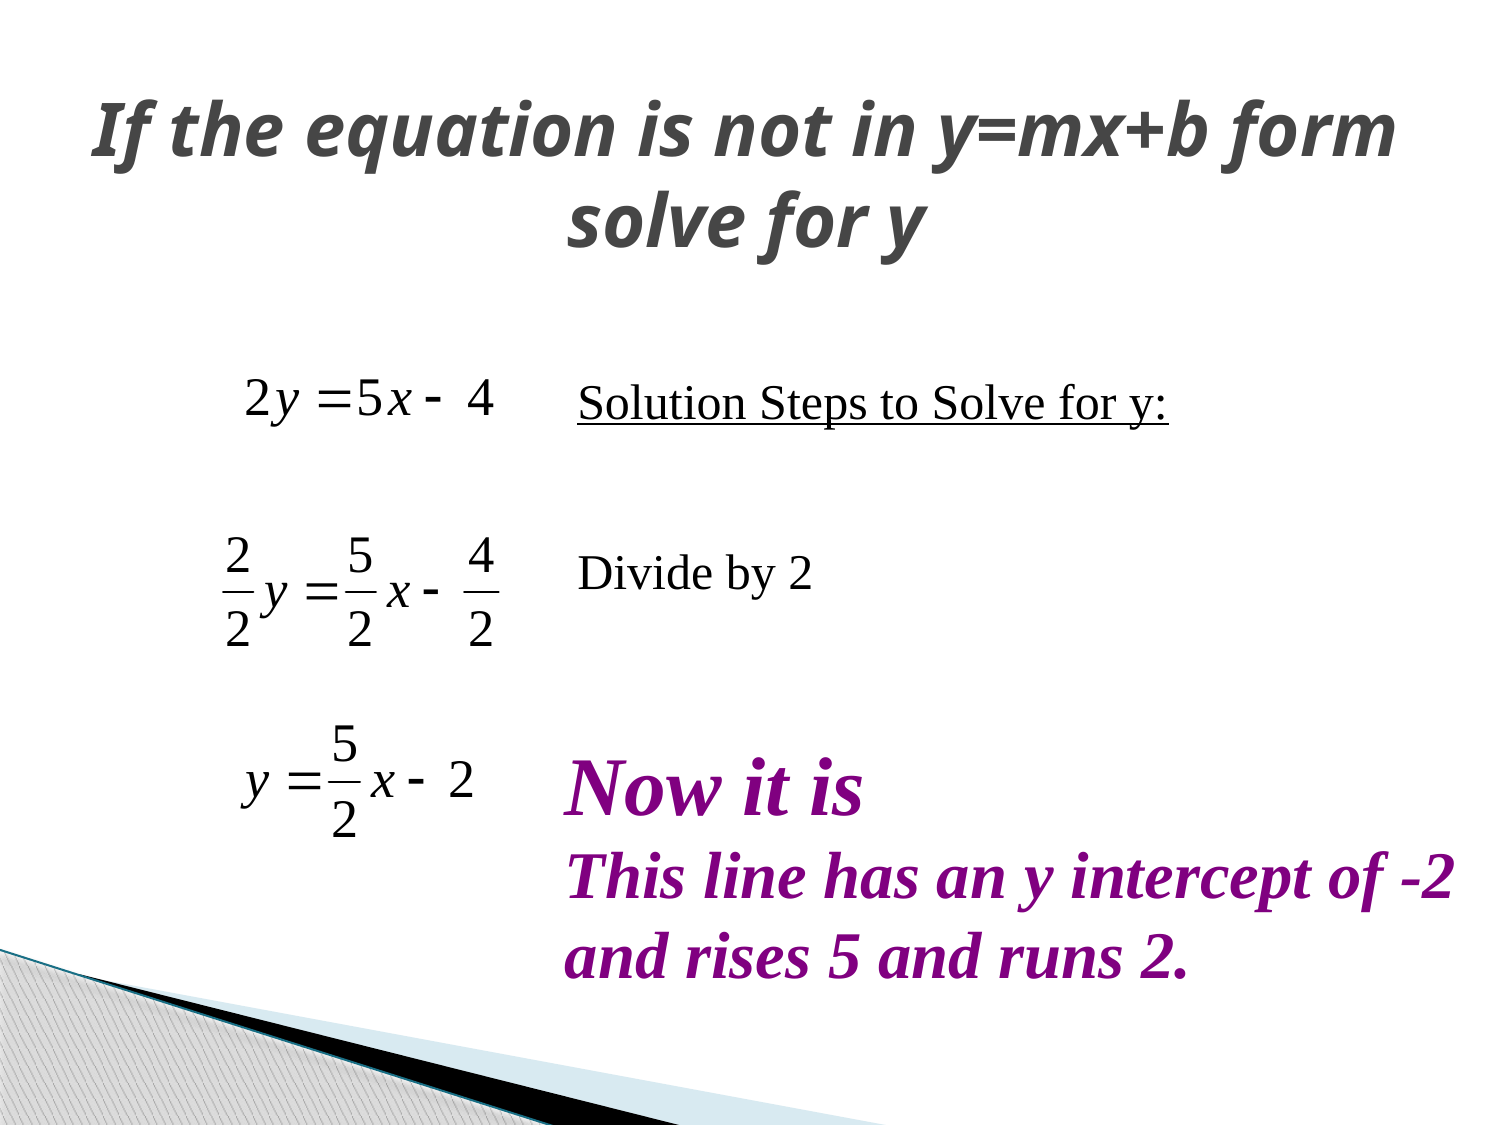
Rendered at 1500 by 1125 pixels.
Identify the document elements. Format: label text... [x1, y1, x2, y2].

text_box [237, 374, 500, 435]
text_box Solution Steps to Solve for y: Divide by 2 [562, 362, 1425, 608]
title If the equation is not in y=mx+b form solve for y [75, 45, 1438, 300]
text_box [233, 715, 479, 844]
text_box Now it is This line has an y intercept of -2 and rises 5 and runs 2. [549, 725, 1500, 1000]
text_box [214, 528, 504, 652]
